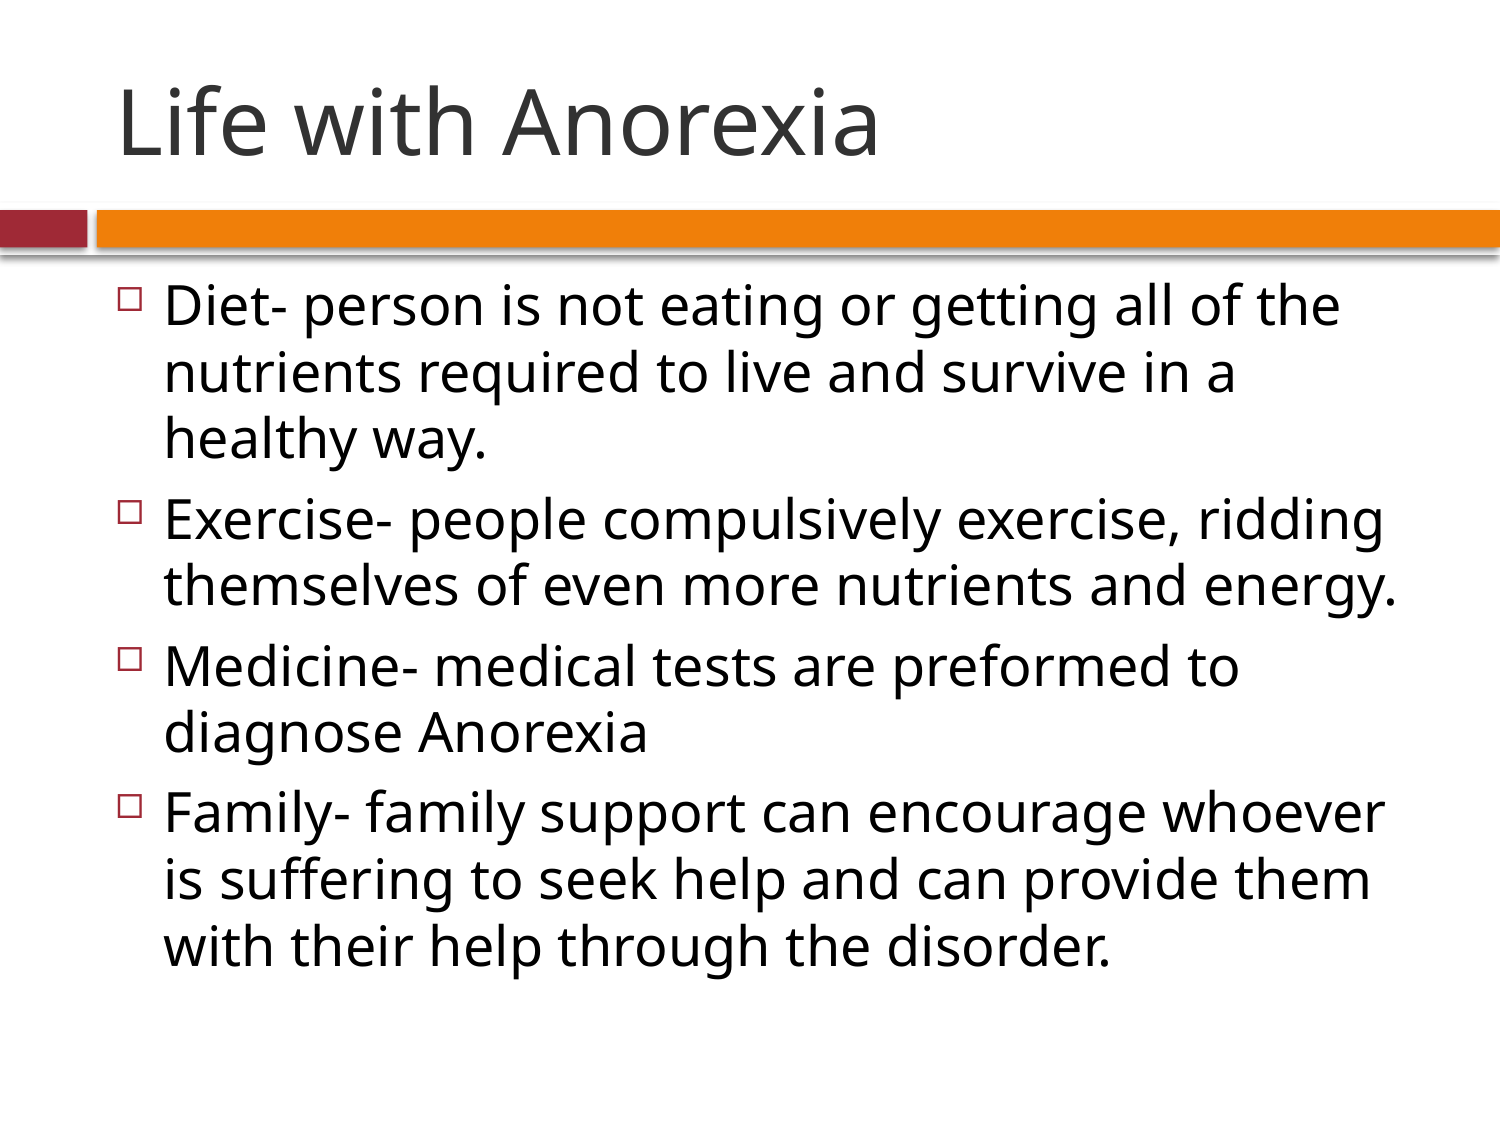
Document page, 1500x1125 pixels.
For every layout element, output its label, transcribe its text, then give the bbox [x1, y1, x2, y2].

title Life with Anorexia [100, 37, 1438, 200]
list Diet- person is not eating or getting all of the nutrients required to live and survive in a healthy way. Exercise- people compulsively exercise, ridding themselves of even more nutrients and energy. Medicine- medical tests are preformed to diagnose Anorexia Family- family support can encourage whoever is suffering to seek help and can provide them with their help through the disorder. [100, 262, 1438, 1000]
